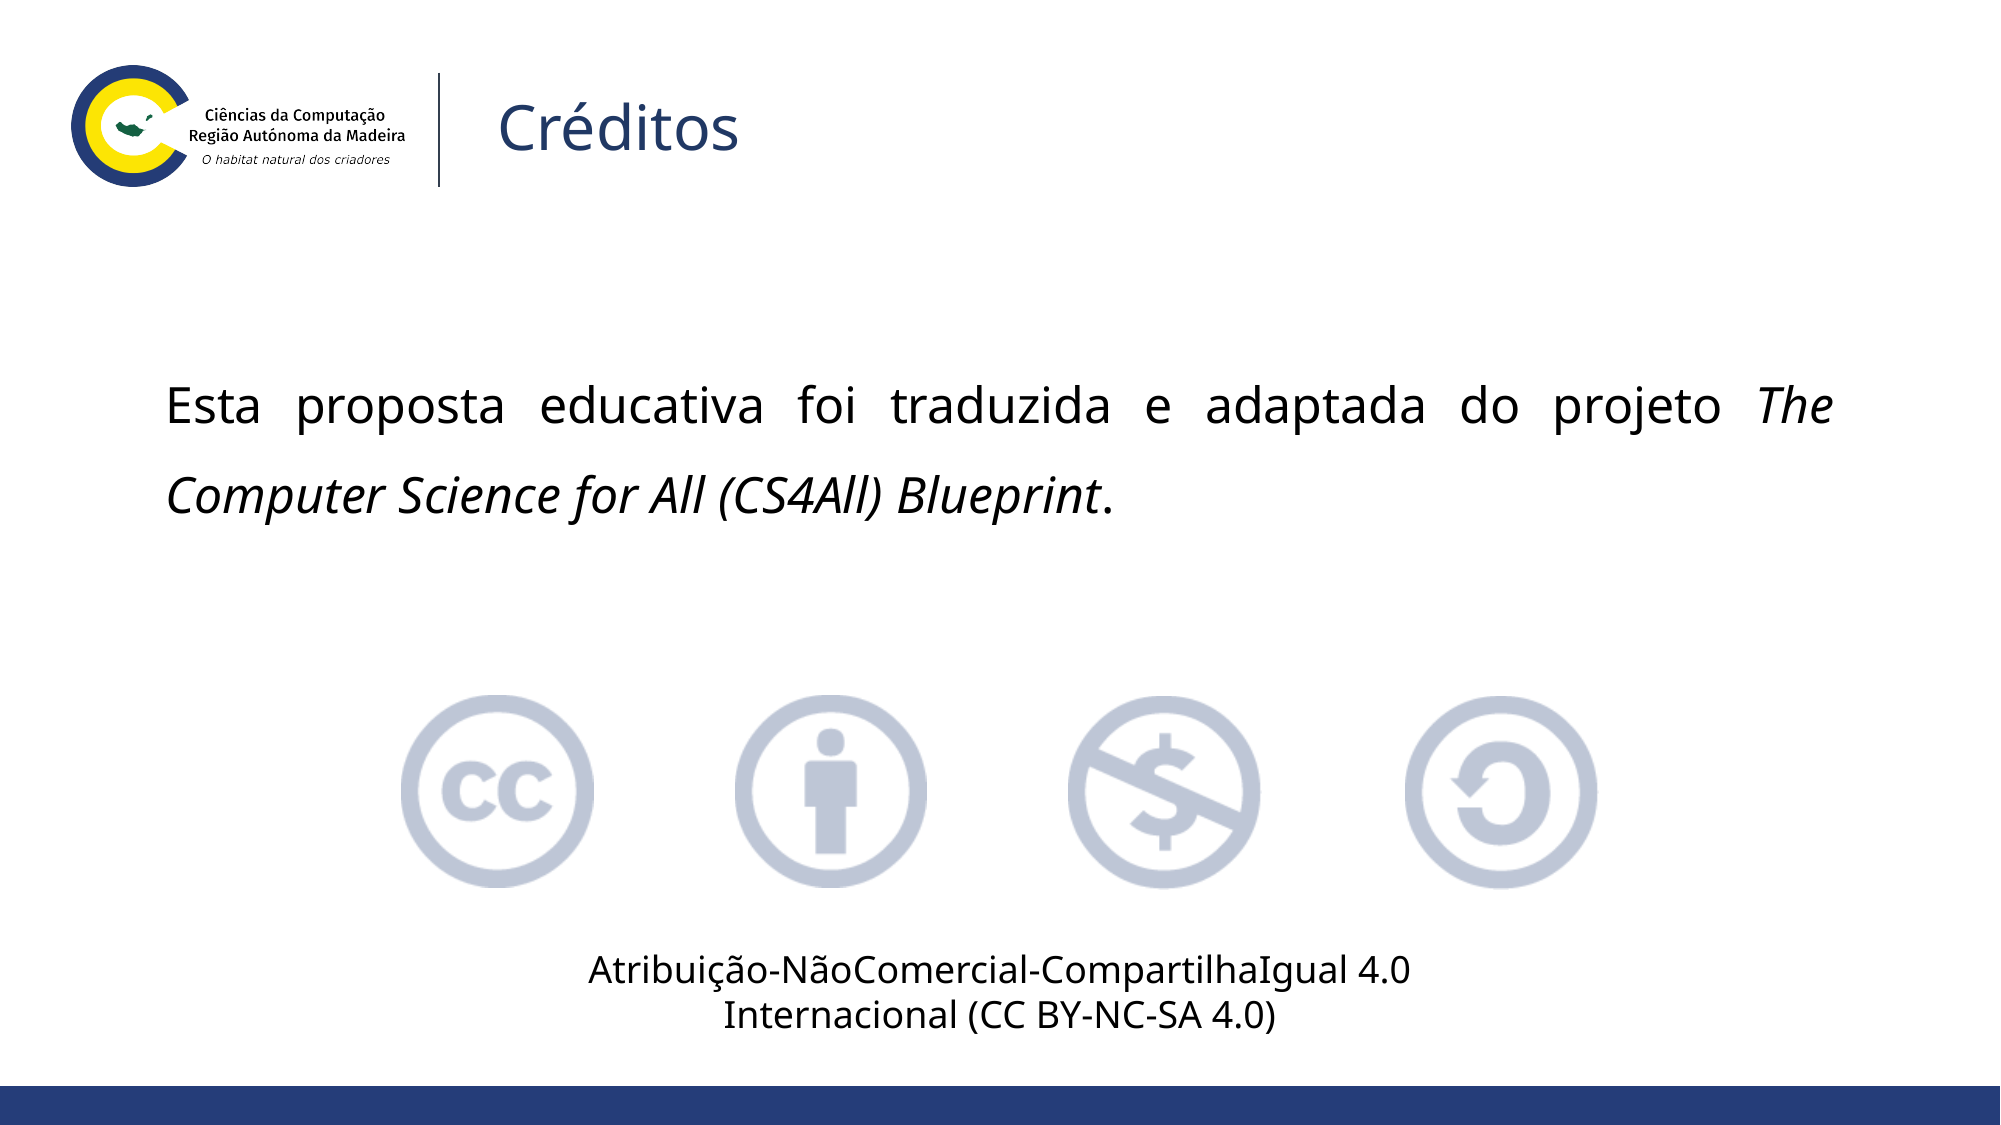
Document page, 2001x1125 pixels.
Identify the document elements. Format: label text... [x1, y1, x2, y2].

text_box Atribuição-NãoComercial-CompartilhaIgual 4.0 Internacional (CC BY-NC-SA 4.0) [500, 890, 1500, 1044]
text_box [0, 1085, 2000, 1125]
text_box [71, 65, 440, 188]
text_box Créditos [482, 80, 757, 171]
text_box Esta proposta educativa foi traduzida e adaptada do projeto The Computer Science for All (CS4All) Blueprint. [150, 336, 1850, 532]
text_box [401, 695, 1599, 890]
